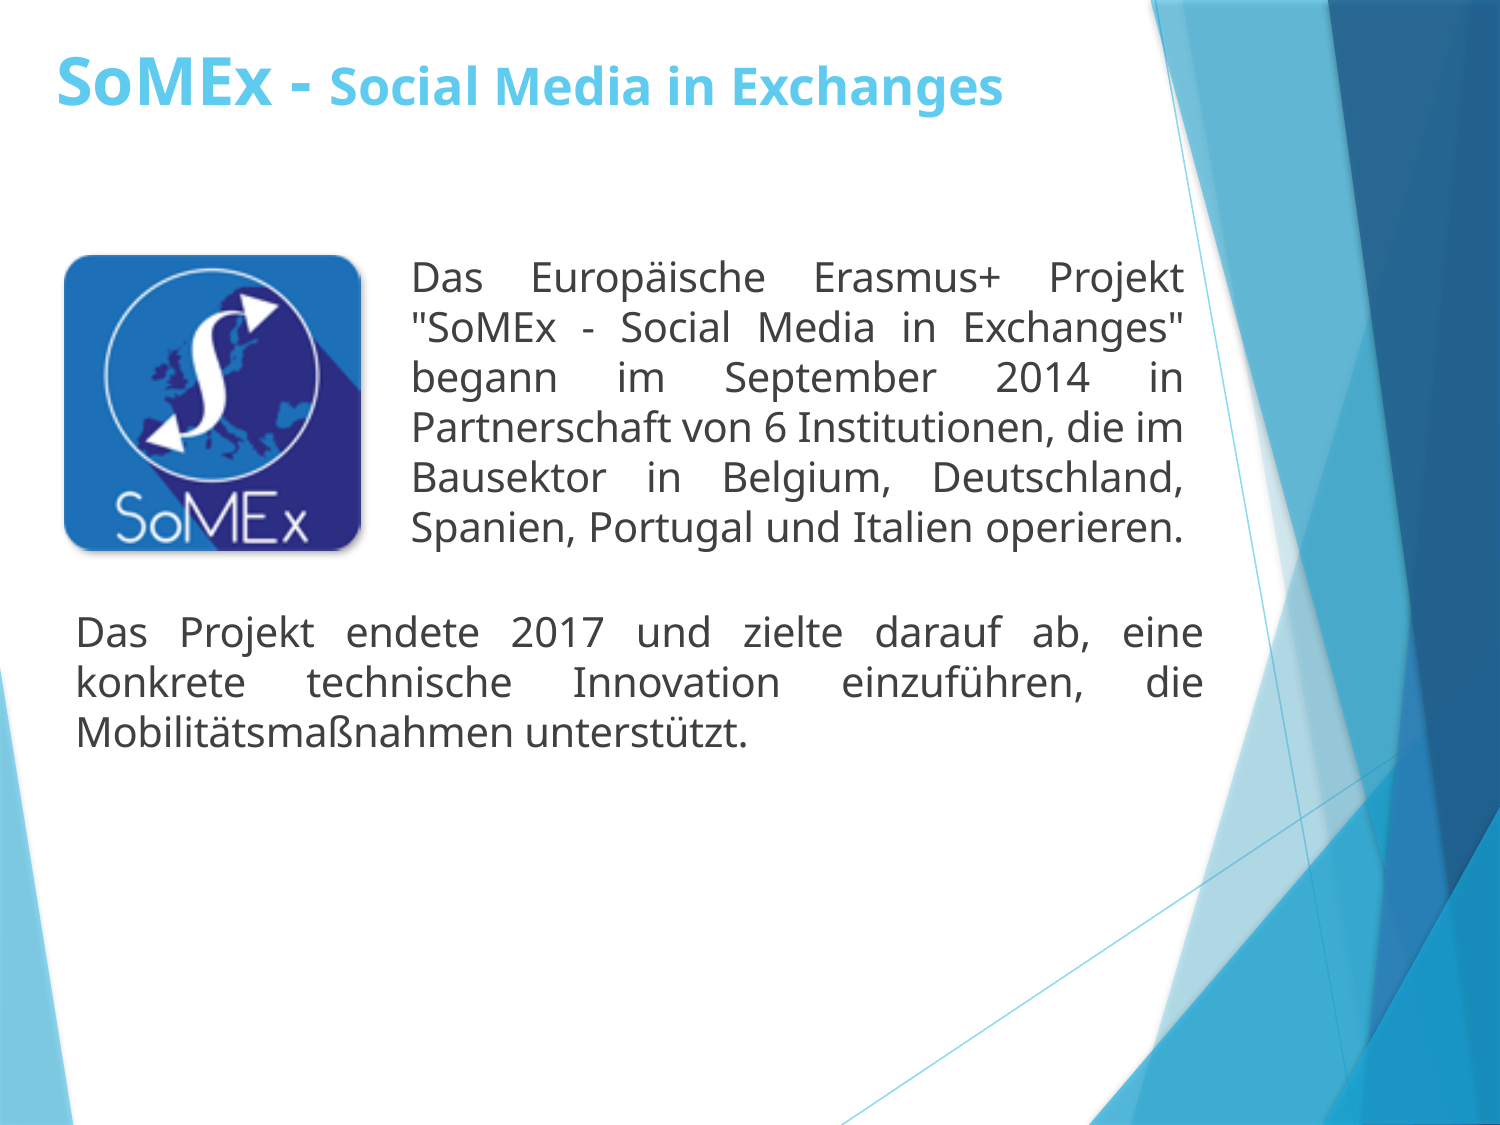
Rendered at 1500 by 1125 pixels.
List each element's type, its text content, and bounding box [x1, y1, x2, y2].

list Das Europäische Erasmus+ Projekt "SoMEx - Social Media in Exchanges" begann im September 2014 in Partnerschaft von 6 Institutionen, die im Bausektor in Belgium, Deutschland, Spanien, Portugal und Italien operieren. [395, 243, 1199, 575]
title SoMEx - Social Media in Exchanges [41, 30, 1415, 114]
text_box Das Projekt endete 2017 und zielte darauf ab, eine konkrete technische Innovation einzuführen, die Mobilitätsmaßnahmen unterstützt. [60, 598, 1219, 809]
picture [64, 254, 361, 552]
